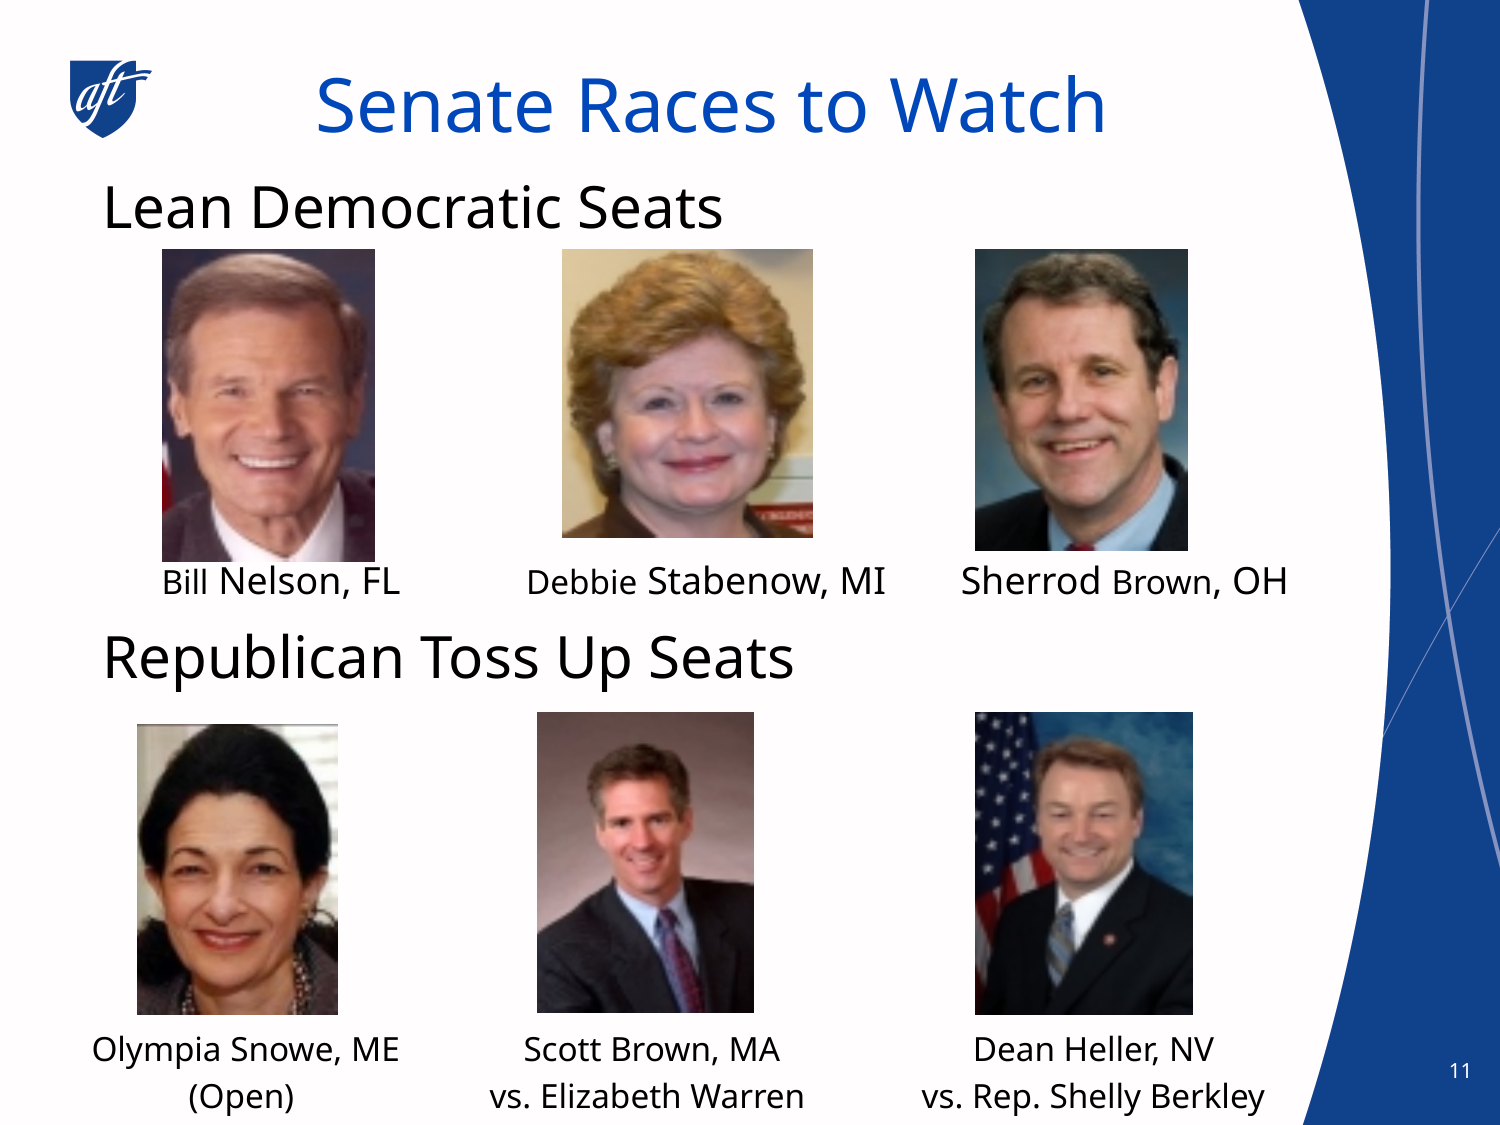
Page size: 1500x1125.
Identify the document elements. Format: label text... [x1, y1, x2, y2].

text_box Scott Brown, MA vs. Elizabeth Warren [442, 1021, 892, 1123]
list Lean Democratic Seats [87, 162, 976, 276]
text_box Bill Nelson, FL [112, 549, 450, 610]
text_box Olympia Snowe, ME (Open) [50, 1021, 442, 1123]
text_box Republican Toss Up Seats [87, 612, 975, 698]
slide_number 11 [1174, 1049, 1488, 1101]
title Senate Races to Watch [149, 49, 1276, 188]
text_box Sherrod Brown, OH [925, 549, 1325, 610]
text_box Debbie Stabenow, MI [487, 549, 925, 610]
picture [0, 0, 1500, 1125]
text_box Dean Heller, NV vs. Rep. Shelly Berkley [892, 1021, 1338, 1123]
